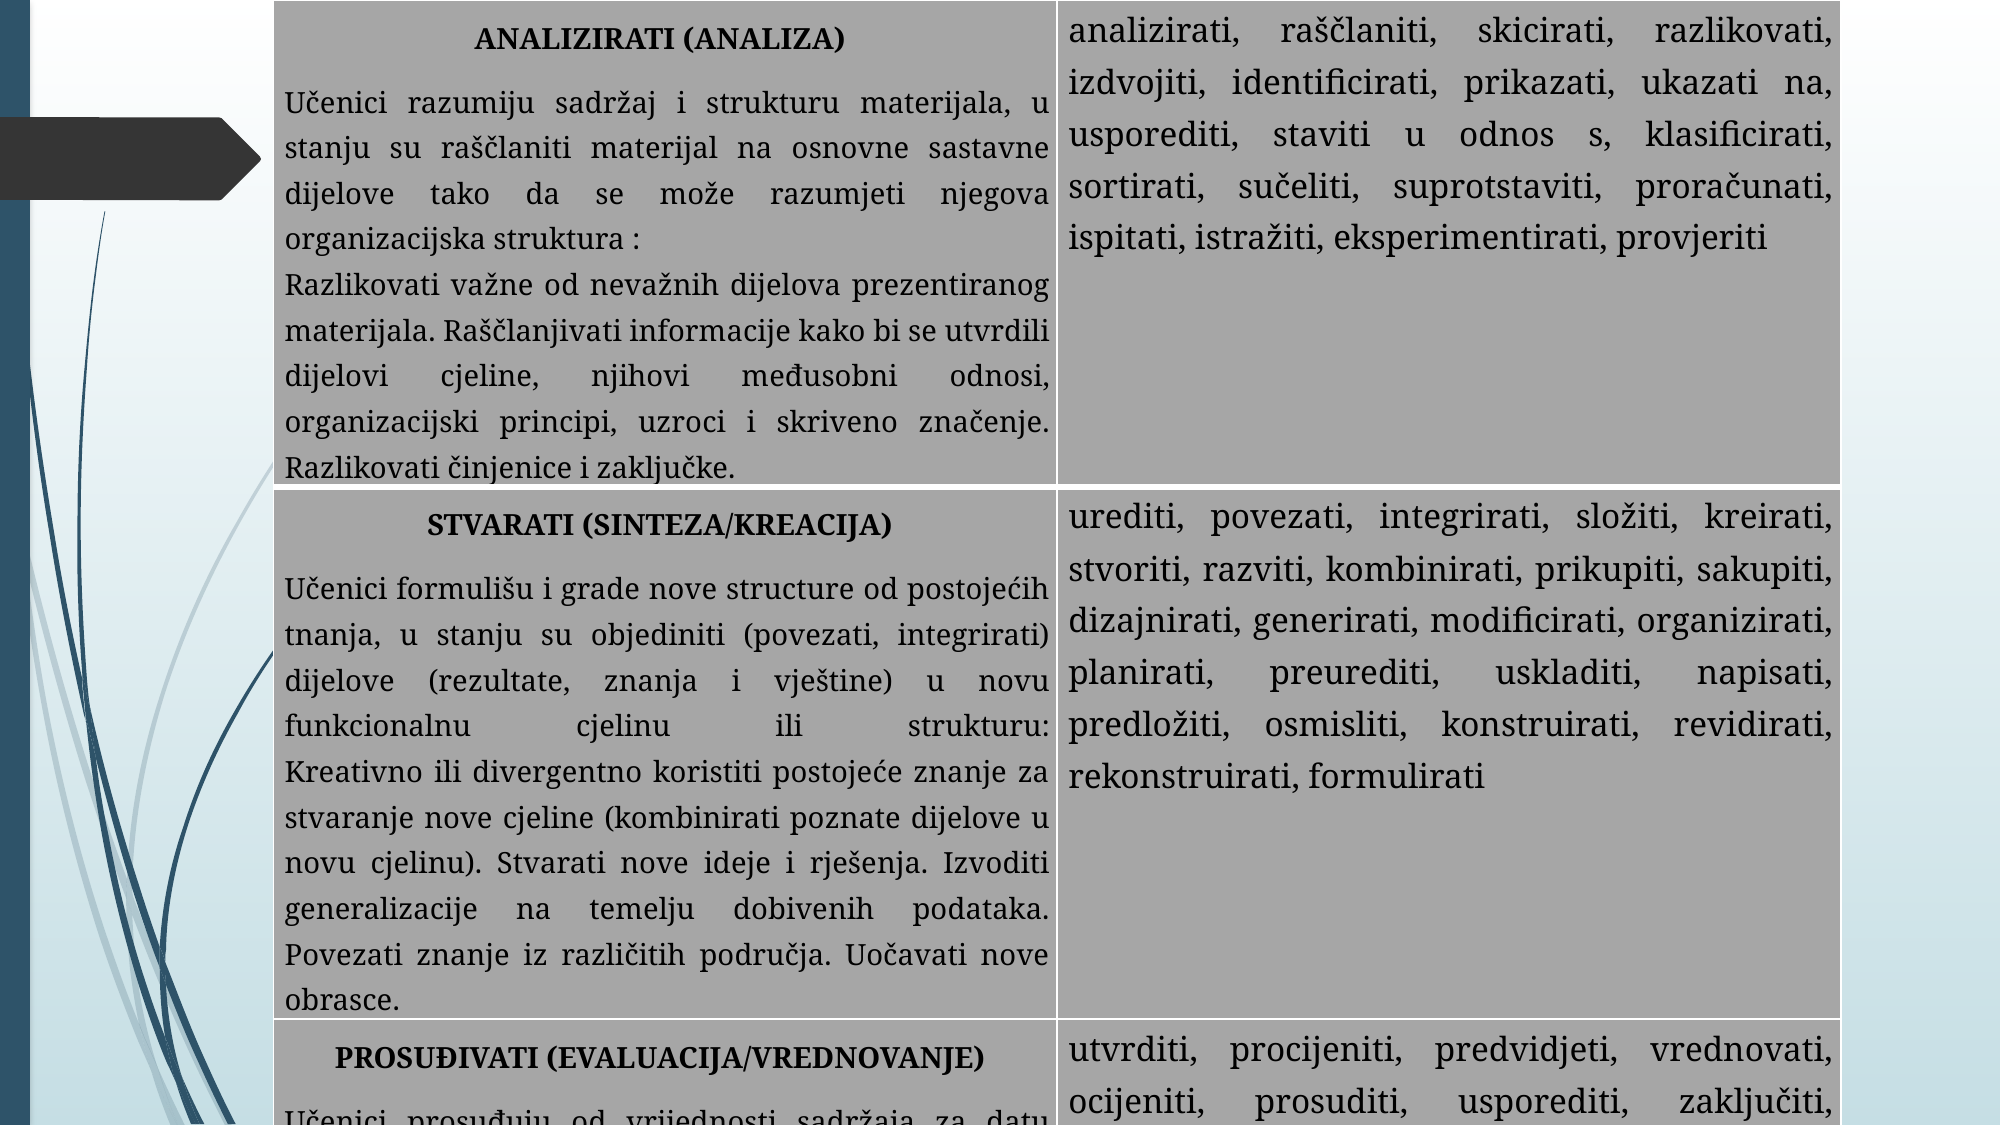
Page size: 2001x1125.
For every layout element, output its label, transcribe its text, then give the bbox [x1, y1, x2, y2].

table_cell urediti, povezati, integrirati, složiti, kreirati, stvoriti, razviti, kombinirati, prikupiti, sakupiti, dizajnirati, generirati, modificirati, organizirati, planirati, preurediti, uskladiti, napisati, predložiti, osmisliti, konstruirati, revidirati, rekonstruirati, formulirati [1058, 490, 1840, 1018]
table_cell PROSUĐIVATI (EVALUACIJA/VREDNOVANJE) Učenici prosuđuju od vrijednosti sadržaja za datu svrhu, imaju sposobnost prosuđivanja vrijednosti materijala za određenu namjenu, u skladu s odabranim kriterijima: Uporediti i pronaći sličnosti i razlike među idejama. Procijeniti valjanost ideje i/ili kvalitete uratka na temelju poznatih kriterija. Otkriti primjerenost postupka s obzirom na zadatak ili problem. Dokazati vrijednost. Izabrati mogućnost i argumentovano obrazložiti. [274, 1020, 1056, 1125]
table_header analizirati, raščlaniti, skicirati, razlikovati, izdvojiti, identificirati, prikazati, ukazati na, usporediti, staviti u odnos s, klasificirati, sortirati, sučeliti, suprotstaviti, proračunati, ispitati, istražiti, eksperimentirati, provjeriti [1058, 1, 1840, 484]
table_cell STVARATI (SINTEZA/KREACIJA) Učenici formulišu i grade nove structure od postojećih tnanja, u stanju su objediniti (povezati, integrirati) dijelove (rezultate, znanja i vještine) u novu funkcionalnu cjelinu ili strukturu: Kreativno ili divergentno koristiti postojeće znanje za stvaranje nove cjeline (kombinirati poznate dijelove u novu cjelinu). Stvarati nove ideje i rješenja. Izvoditi generalizacije na temelju dobivenih podataka. Povezati znanje iz različitih područja. Uočavati nove obrasce. [274, 490, 1056, 1018]
table_header ANALIZIRATI (ANALIZA) Učenici razumiju sadržaj i strukturu materijala, u stanju su raščlaniti materijal na osnovne sastavne dijelove tako da se može razumjeti njegova organizacijska struktura : Razlikovati važne od nevažnih dijelova prezentiranog materijala. Raščlanjivati informacije kako bi se utvrdili dijelovi cjeline, njihovi međusobni odnosi, organizacijski principi, uzroci i skriveno značenje. Razlikovati činjenice i zaključke. [274, 1, 1056, 484]
table_cell utvrditi, procijeniti, predvidjeti, vrednovati, ocijeniti, prosuditi, usporediti, zaključiti, interpretirati, suprotstaviti, kritizirati, opravdati, odabrati, podržati, preporučiti, argumentirati, potvrditi [1058, 1020, 1840, 1125]
